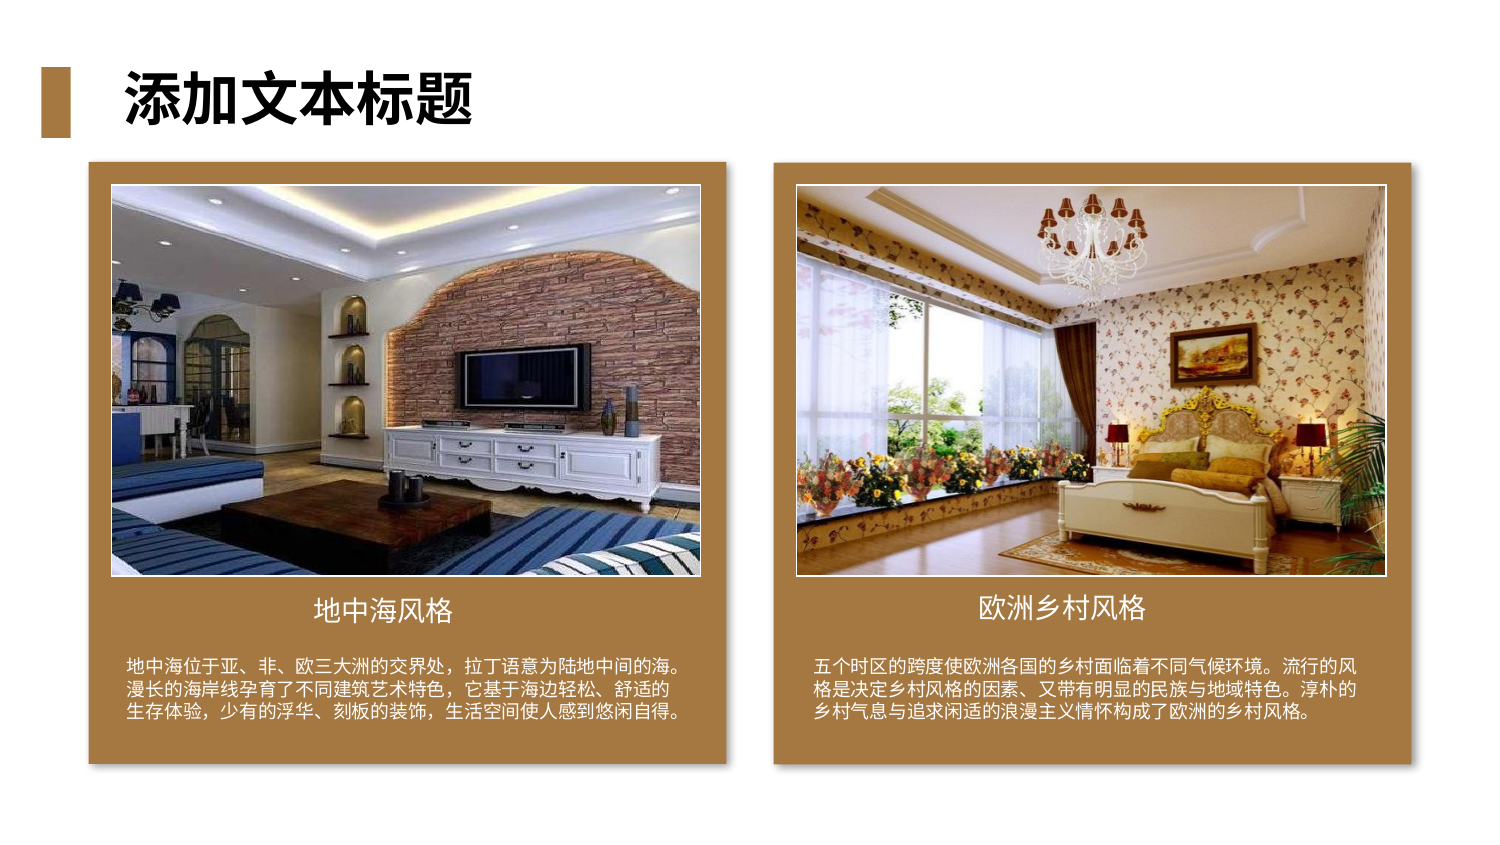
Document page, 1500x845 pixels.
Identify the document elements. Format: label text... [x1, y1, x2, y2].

text_box 添加文本标题 [108, 54, 633, 140]
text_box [773, 162, 1412, 765]
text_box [88, 161, 727, 764]
